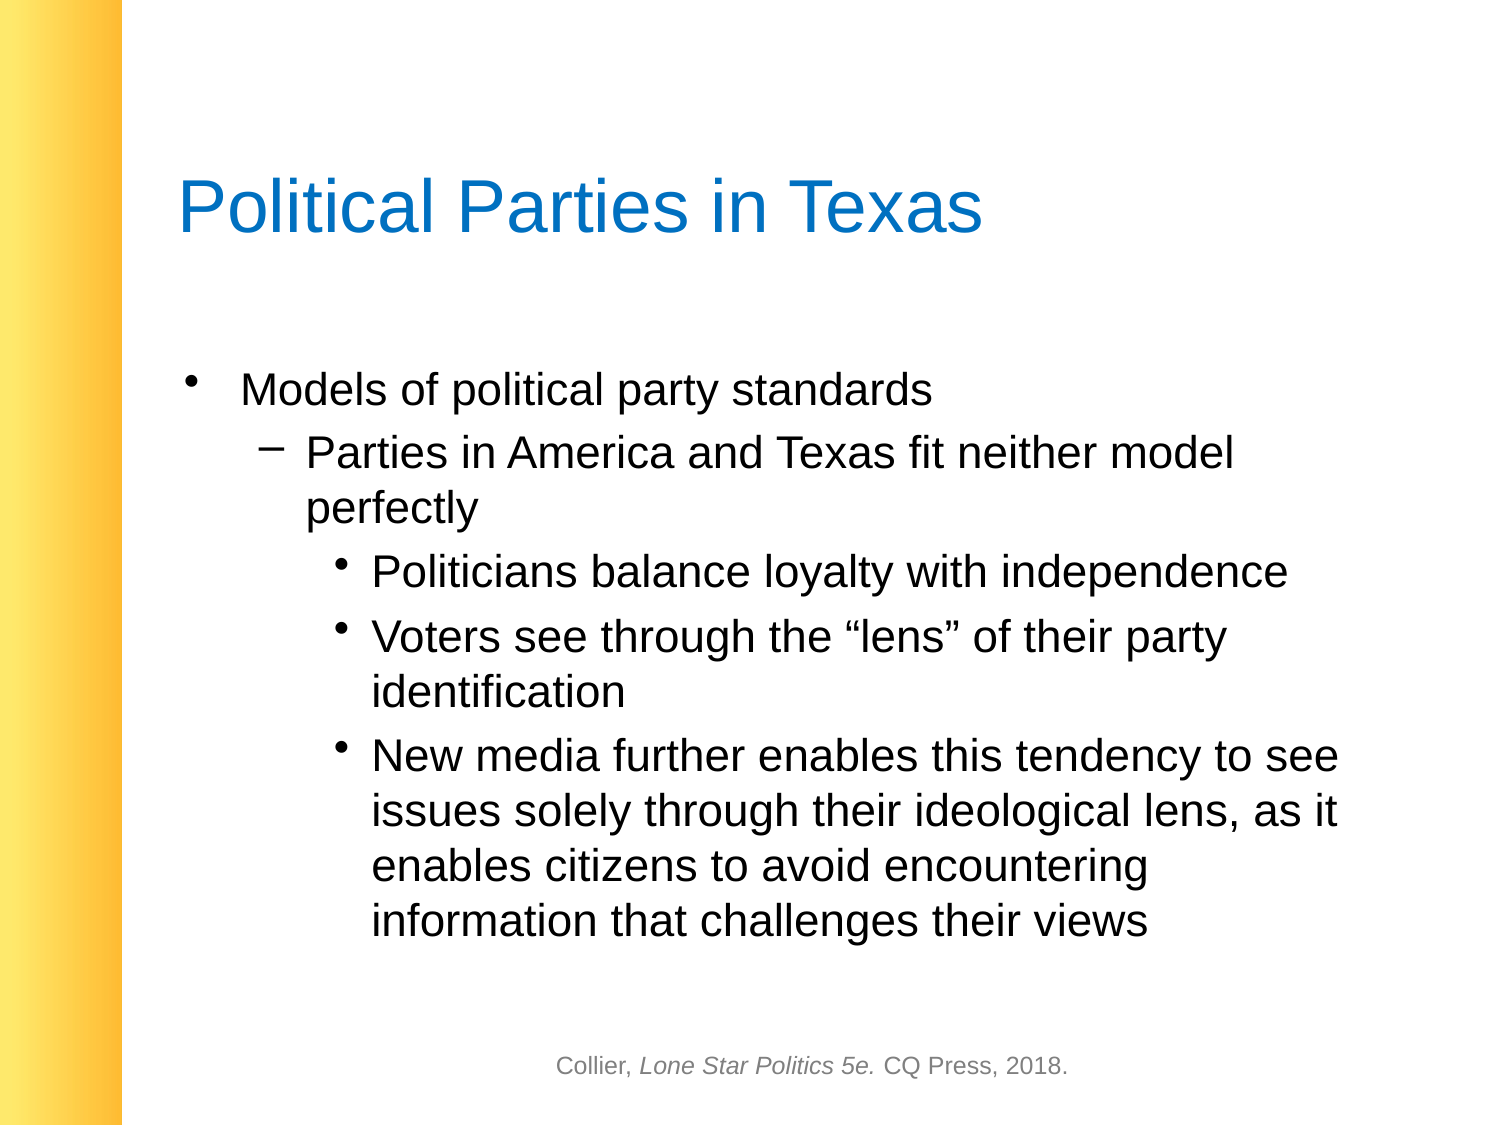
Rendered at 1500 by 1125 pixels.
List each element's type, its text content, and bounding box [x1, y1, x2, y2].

title Political Parties in Texas [162, 149, 1450, 338]
list Models of political party standards Parties in America and Texas fit neither model perfectly Politicians balance loyalty with independence Voters see through the “lens” of their party identification New media further enables this tendency to see issues solely through their ideological lens, as it enables citizens to avoid encountering information that challenges their views [168, 362, 1369, 1113]
picture [0, 0, 1500, 1125]
text_box Collier, Lone Star Politics 5e. CQ Press, 2018. [525, 1042, 1100, 1087]
